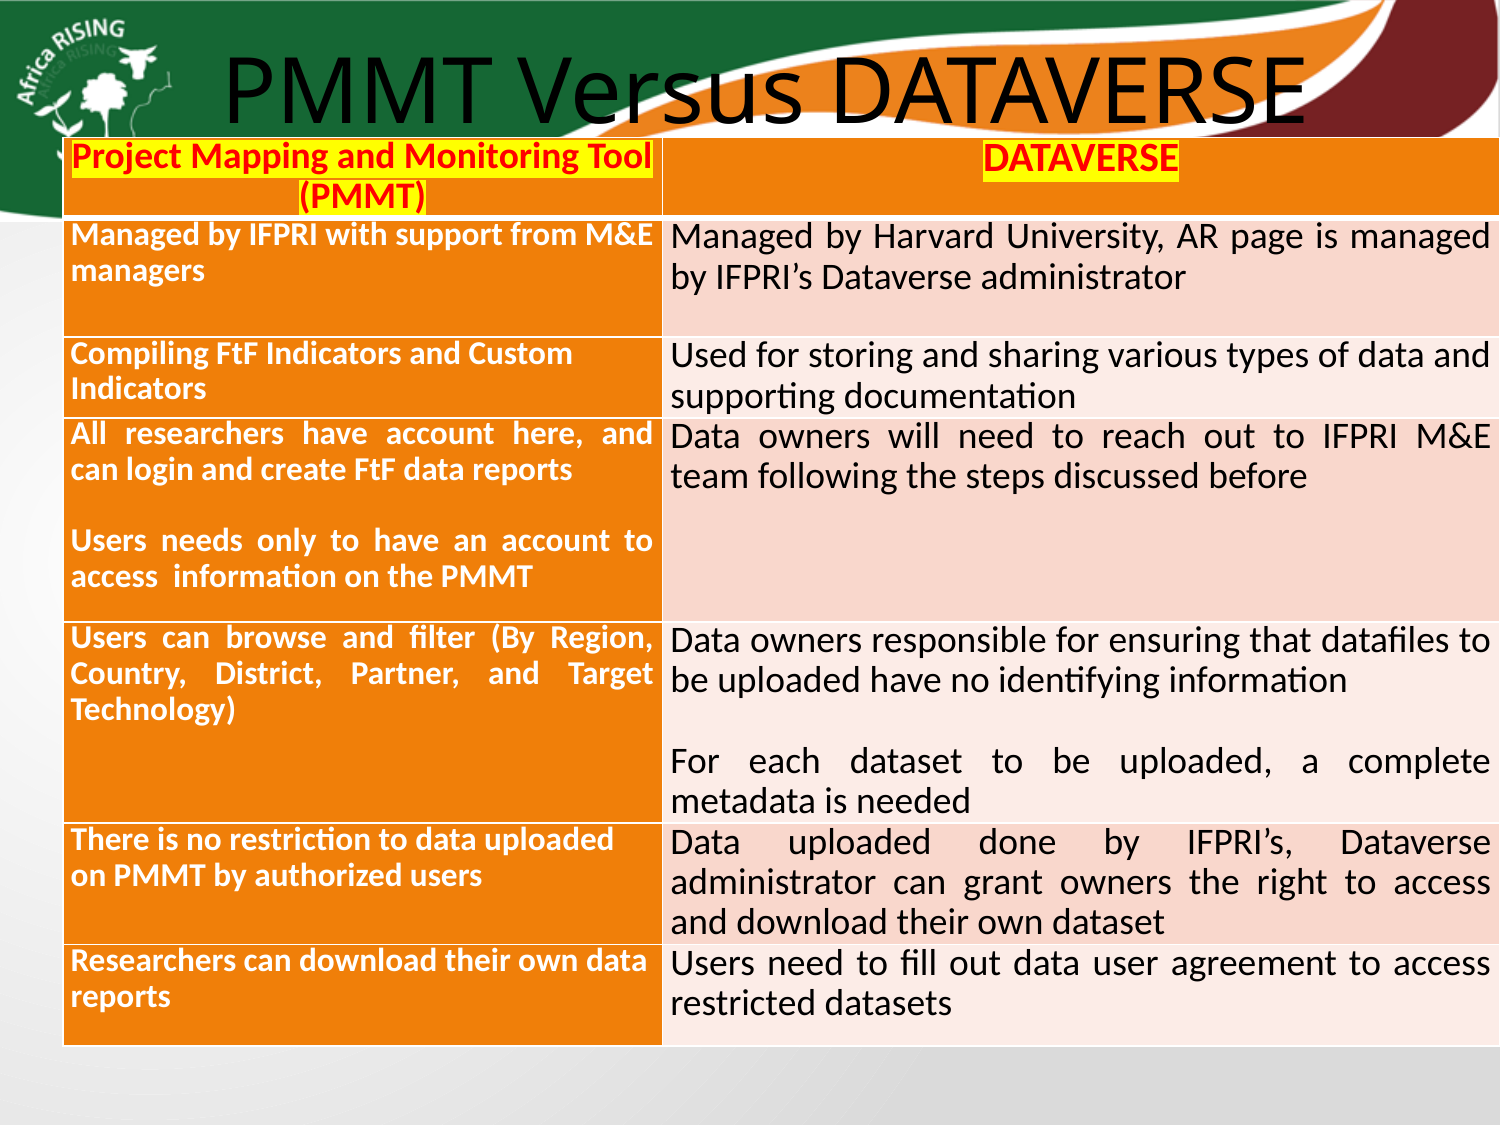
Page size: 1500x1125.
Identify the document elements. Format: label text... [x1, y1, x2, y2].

table_cell There is no restriction to data uploaded on PMMT by authorized users [64, 824, 662, 944]
table_cell Data owners will need to reach out to IFPRI M&E team following the steps discussed before [663, 419, 1499, 621]
picture [0, 0, 1499, 222]
table_header DATAVERSE [663, 138, 1499, 215]
table_cell Compiling FtF Indicators and Custom Indicators [64, 338, 662, 417]
table_cell Used for storing and sharing various types of data and supporting documentation [663, 338, 1499, 417]
table_cell Researchers can download their own data reports [64, 945, 662, 1045]
table_cell Managed by Harvard University, AR page is managed by IFPRI’s Dataverse administrator [663, 221, 1499, 336]
table_cell Users can browse and filter (By Region, Country, District, Partner, and Target Technology) [64, 623, 662, 822]
list PMMT Versus DATAVERSE [187, 24, 1463, 137]
table_cell All researchers have account here, and can login and create FtF data reports Users needs only to have an account to access information on the PMMT [64, 419, 662, 621]
table_cell Managed by IFPRI with support from M&E managers [64, 221, 662, 336]
table_cell Data owners responsible for ensuring that datafiles to be uploaded have no identifying information For each dataset to be uploaded, a complete metadata is needed [663, 623, 1499, 822]
table_cell Users need to fill out data user agreement to access restricted datasets [663, 945, 1499, 1045]
table_cell Data uploaded done by IFPRI’s, Dataverse administrator can grant owners the right to access and download their own dataset [663, 824, 1499, 944]
table_header Project Mapping and Monitoring Tool (PMMT) [64, 138, 662, 215]
